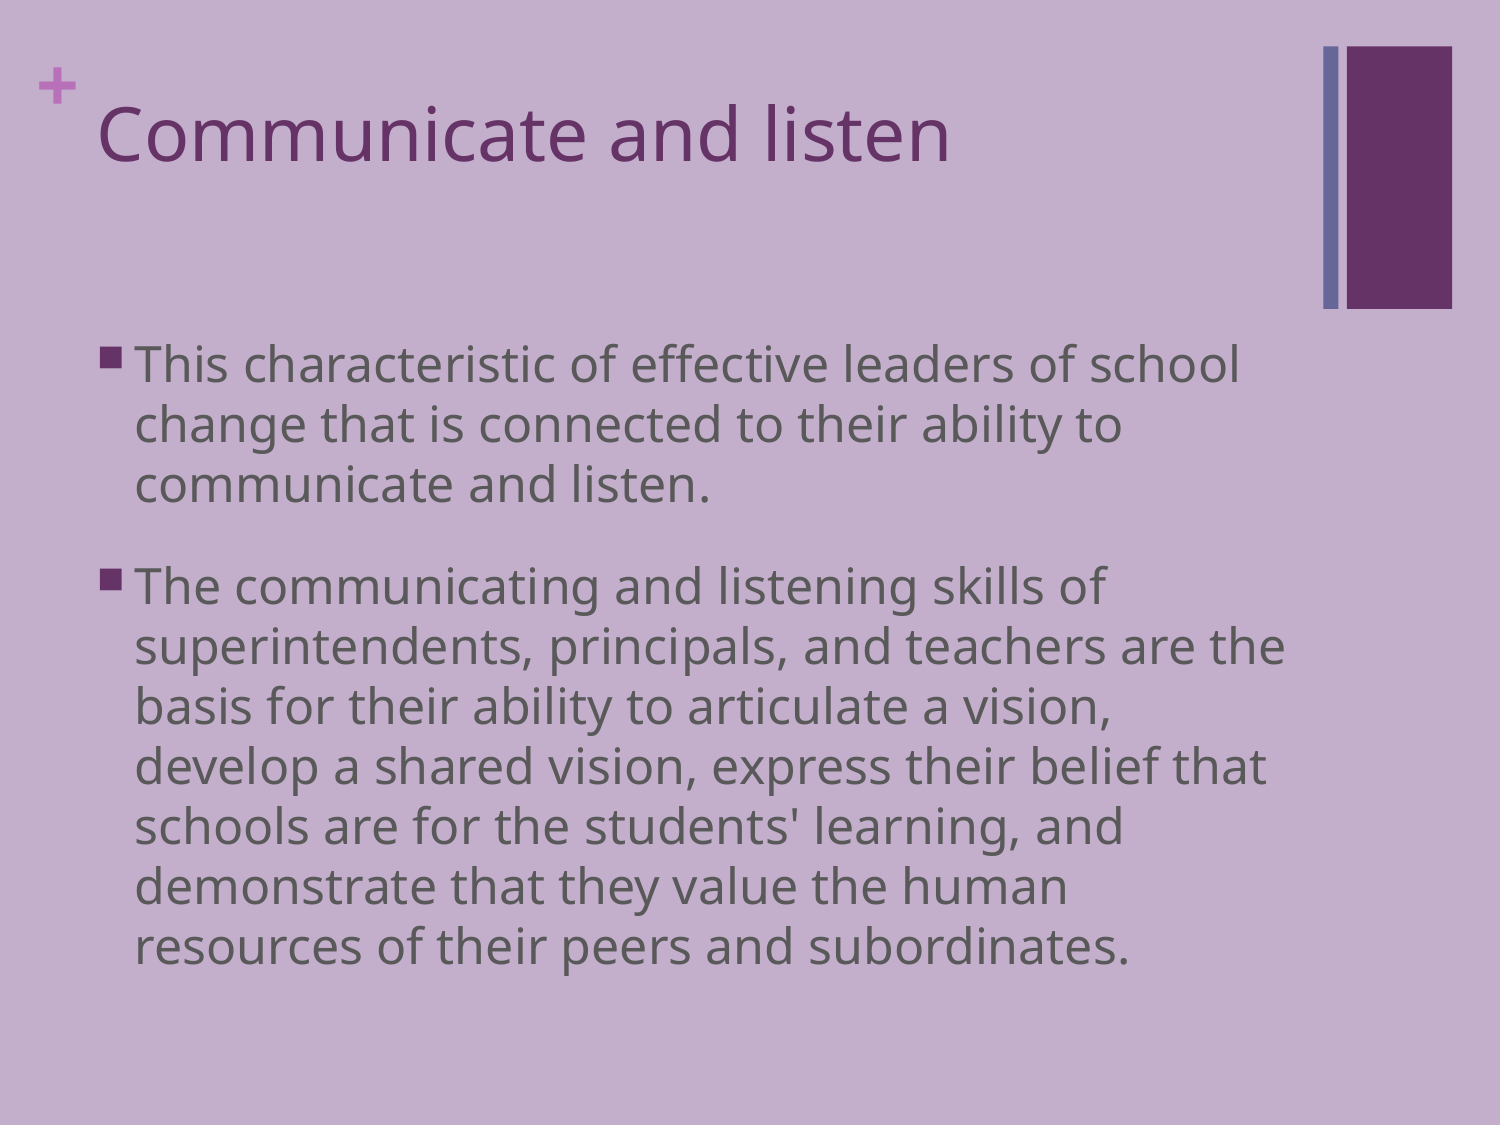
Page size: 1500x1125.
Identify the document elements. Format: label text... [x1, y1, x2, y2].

list This characteristic of effective leaders of school change that is connected to their ability to communicate and listen. The communicating and listening skills of superintendents, principals, and teachers are the basis for their ability to articulate a vision, develop a shared vision, express their belief that schools are for the students' learning, and demonstrate that they value the human resources of their peers and subordinates. [81, 324, 1322, 1005]
title Communicate and listen [81, 79, 1322, 263]
